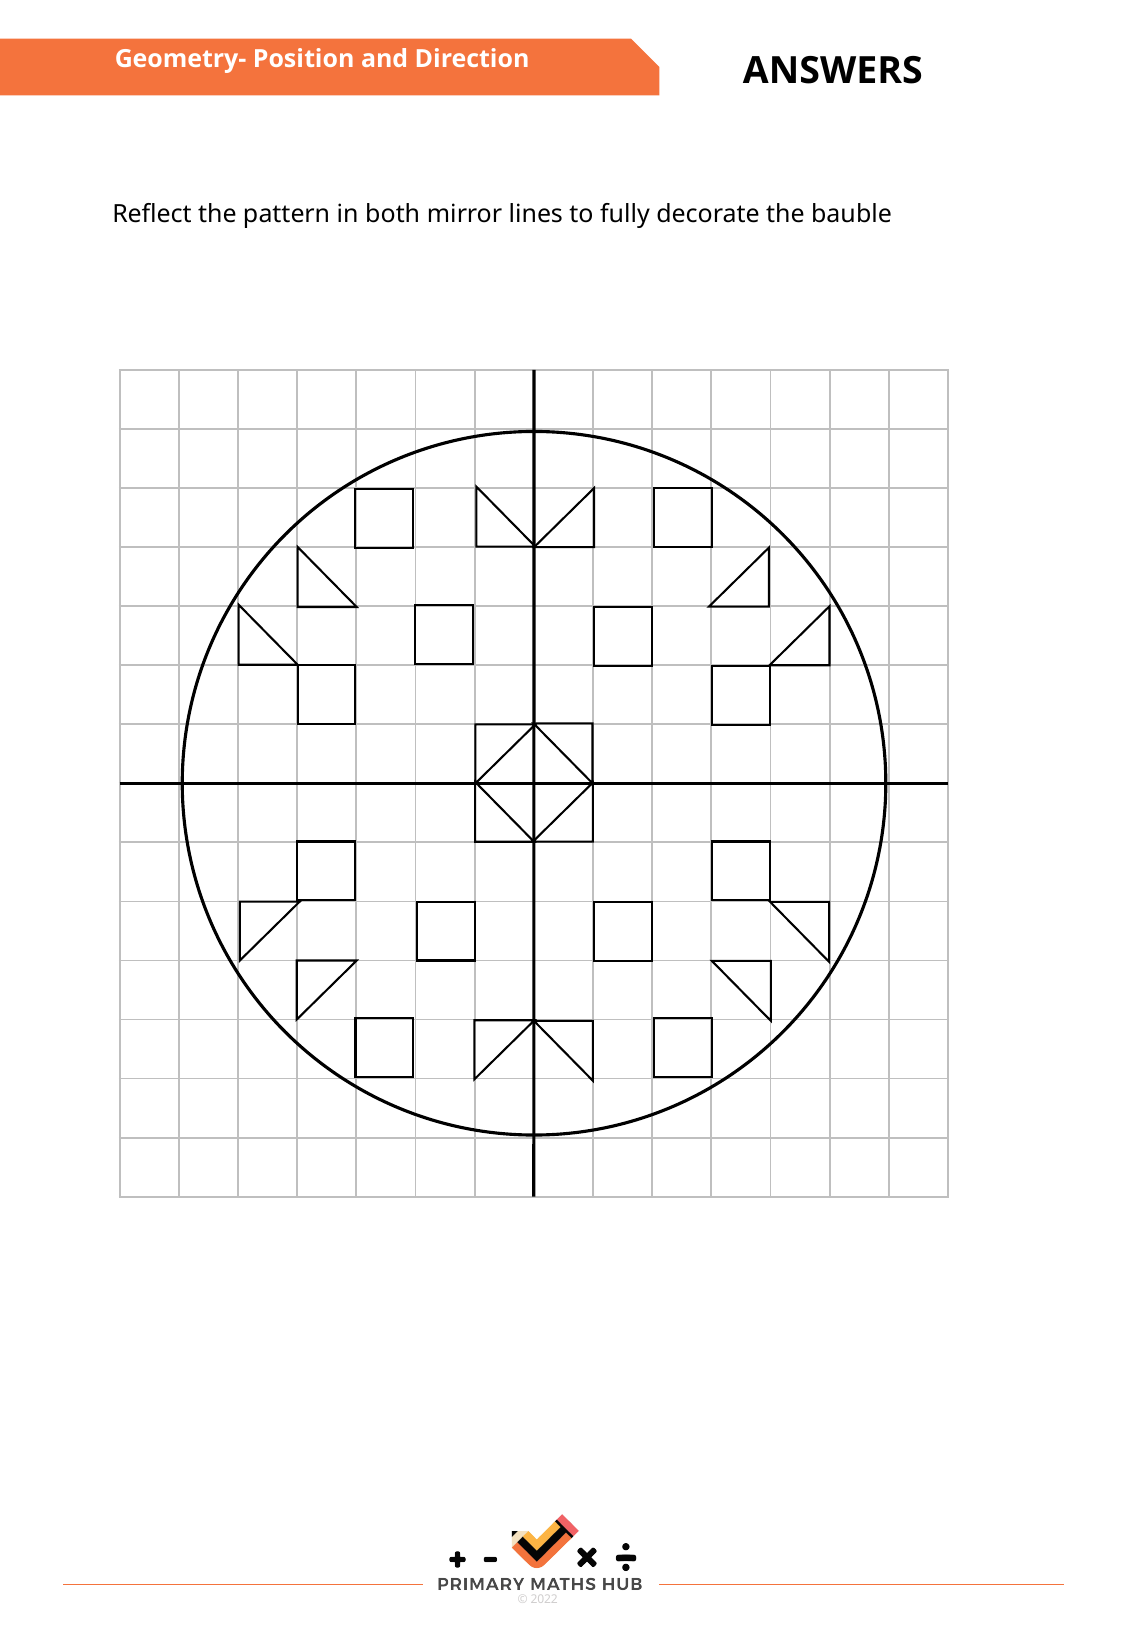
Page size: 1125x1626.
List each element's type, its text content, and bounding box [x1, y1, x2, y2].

table_header [476, 371, 532, 428]
table_cell [890, 489, 947, 546]
table_cell [239, 979, 270, 1019]
table_cell [180, 843, 201, 901]
text_box [709, 959, 772, 1024]
table_cell [298, 489, 337, 520]
table_cell [180, 548, 237, 605]
table_cell [180, 1079, 237, 1137]
table_cell [771, 1139, 829, 1196]
table_cell [180, 961, 237, 1019]
text_box [593, 901, 653, 962]
table_cell [890, 961, 947, 1019]
table_cell [416, 1139, 474, 1196]
table_cell [731, 489, 770, 520]
table_header [357, 371, 415, 428]
text_box [474, 723, 534, 783]
table_cell [239, 489, 296, 546]
table_cell [771, 1079, 829, 1137]
text_box [706, 545, 770, 608]
table_cell [541, 1132, 592, 1137]
table_cell [121, 725, 178, 782]
table_cell [121, 666, 178, 723]
table_cell [416, 430, 474, 450]
table_cell [730, 1047, 770, 1078]
text_box [354, 488, 414, 549]
table_header [653, 371, 710, 428]
table_header [298, 371, 355, 428]
text_box [535, 1019, 594, 1084]
table_cell [121, 961, 178, 1019]
table_cell [180, 902, 228, 960]
table_cell [771, 489, 829, 546]
table_cell [121, 1079, 178, 1137]
table_cell [121, 843, 178, 901]
table_cell [357, 1139, 415, 1196]
table_header [831, 371, 888, 428]
text_box [535, 784, 594, 843]
table_cell [890, 843, 947, 901]
table_cell [890, 430, 947, 487]
table_cell [890, 1139, 947, 1196]
table_header [712, 371, 770, 428]
table_cell [357, 1090, 415, 1137]
table_header [239, 371, 296, 428]
table_cell [121, 489, 178, 546]
table_cell [831, 548, 888, 605]
table_cell [298, 430, 355, 487]
table_cell [831, 1079, 888, 1137]
table_cell [890, 785, 947, 841]
table_header [890, 371, 947, 428]
table_cell [868, 666, 888, 723]
table_cell [555, 430, 592, 435]
table_cell [831, 489, 888, 546]
table_cell [121, 607, 178, 664]
table_cell [298, 1139, 355, 1196]
table_cell [476, 1132, 527, 1137]
table_cell [180, 725, 185, 782]
table_cell [771, 1020, 829, 1078]
table_cell [798, 548, 829, 588]
text_box [296, 840, 356, 901]
table_cell [180, 1139, 237, 1196]
table_cell [890, 548, 947, 605]
text_box [474, 784, 534, 843]
table_cell [121, 430, 178, 487]
text_box [181, 430, 534, 783]
text_box [354, 1017, 414, 1078]
text_box [535, 784, 887, 1137]
picture [432, 1512, 648, 1597]
text_box [296, 544, 360, 609]
text_box [653, 487, 713, 548]
text_box [475, 484, 534, 548]
table_cell [180, 785, 185, 841]
table_cell [883, 725, 888, 782]
text_box [473, 1019, 534, 1082]
table_cell [536, 1139, 592, 1196]
table_cell [890, 725, 947, 782]
table_cell [121, 902, 178, 960]
table_cell [890, 607, 947, 664]
text_box [653, 1017, 713, 1078]
table_cell [890, 902, 947, 960]
table_cell [712, 1079, 770, 1137]
table_cell [831, 430, 888, 487]
table_cell [798, 979, 829, 1019]
text_box [181, 784, 534, 1137]
table_cell [239, 430, 296, 487]
table_cell [890, 666, 947, 723]
text_box [711, 840, 771, 901]
table_cell [653, 1090, 710, 1137]
text_box [535, 485, 596, 549]
text_box [297, 664, 356, 725]
table_cell [239, 1020, 296, 1078]
table_cell [239, 1079, 296, 1137]
table_cell [653, 430, 710, 476]
table_cell [121, 785, 178, 841]
table_cell [180, 666, 200, 723]
table_cell [121, 1020, 178, 1078]
text_box [767, 603, 831, 667]
text_box [767, 900, 831, 965]
table_cell [594, 430, 651, 450]
table_cell [180, 489, 237, 546]
table_cell [594, 1139, 651, 1196]
table_header [121, 371, 178, 428]
table_cell [653, 1139, 710, 1196]
text_box [711, 665, 771, 726]
table_cell [476, 430, 514, 435]
table_cell [180, 1020, 237, 1078]
table_cell [298, 1079, 355, 1137]
table_cell [890, 1079, 947, 1137]
table_cell [121, 1139, 178, 1196]
table_header [536, 371, 592, 428]
text_box [414, 604, 474, 665]
text_box [593, 606, 653, 667]
table_header [180, 371, 237, 428]
text_box Reflect the pattern in both mirror lines to fully decorate the bauble [97, 189, 1064, 235]
text_box © 2022 [429, 1584, 646, 1614]
table_cell [357, 430, 415, 477]
table_cell [771, 430, 829, 487]
table_cell [476, 1139, 532, 1196]
table_cell [416, 1117, 474, 1137]
table_cell [239, 548, 270, 588]
text_box [295, 959, 360, 1022]
table_header [416, 371, 474, 428]
table_cell [298, 1047, 338, 1078]
table_cell [180, 607, 227, 664]
text_box [238, 900, 303, 963]
text_box Geometry- Position and Direction [0, 37, 661, 97]
table_cell [841, 607, 888, 664]
table_cell [831, 961, 888, 1019]
table_cell [840, 902, 888, 960]
text_box [535, 430, 887, 783]
table_cell [712, 1139, 770, 1196]
text_box [237, 602, 301, 666]
table_cell [594, 1117, 651, 1137]
table_cell [831, 1139, 888, 1196]
table_cell [121, 548, 178, 605]
table_cell [180, 430, 237, 487]
table_cell [239, 1139, 296, 1196]
table_cell [831, 1020, 888, 1078]
table_cell [712, 430, 770, 487]
table_header [771, 371, 829, 428]
table_cell [867, 843, 888, 901]
text_box [535, 722, 594, 783]
table_cell [883, 785, 888, 841]
table_header [594, 371, 651, 428]
text_box ANSWERS [728, 38, 1064, 99]
text_box [416, 901, 476, 962]
table_cell [890, 1020, 947, 1078]
